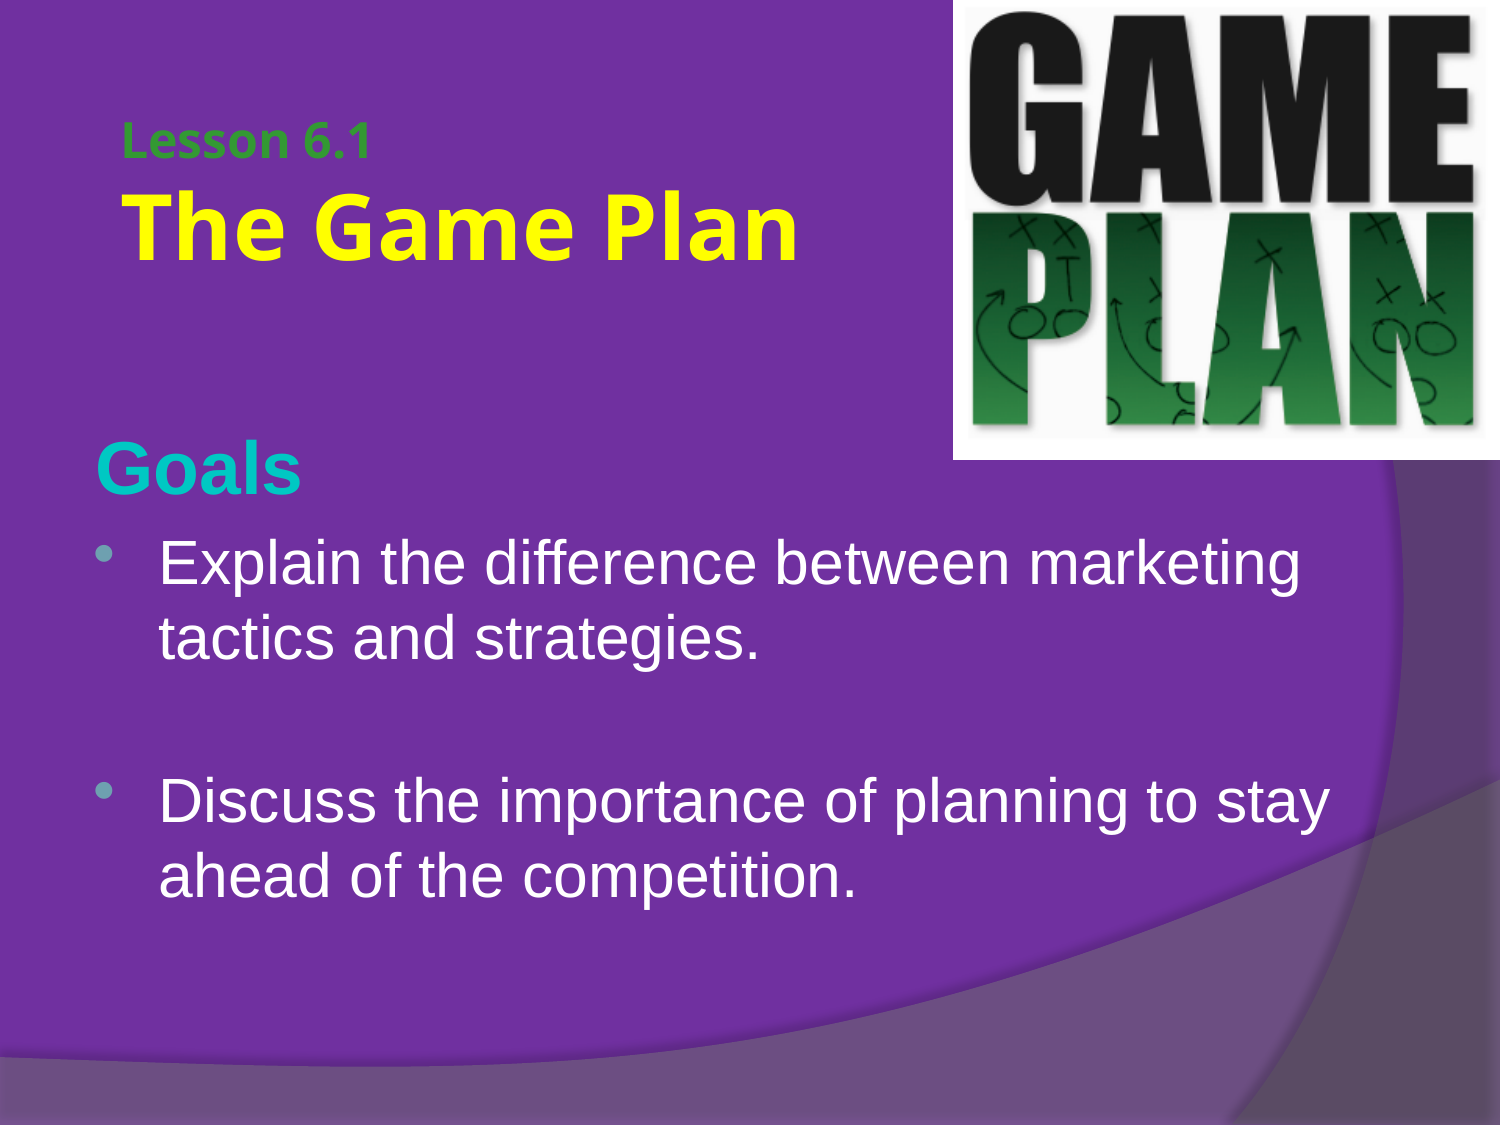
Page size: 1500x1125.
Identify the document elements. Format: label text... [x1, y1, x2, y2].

list Goals Explain the difference between marketing tactics and strategies. Discuss the importance of planning to stay ahead of the competition. [75, 412, 1350, 1005]
title Lesson 6.1 The Game Plan [112, 99, 942, 288]
picture [952, 0, 1500, 460]
